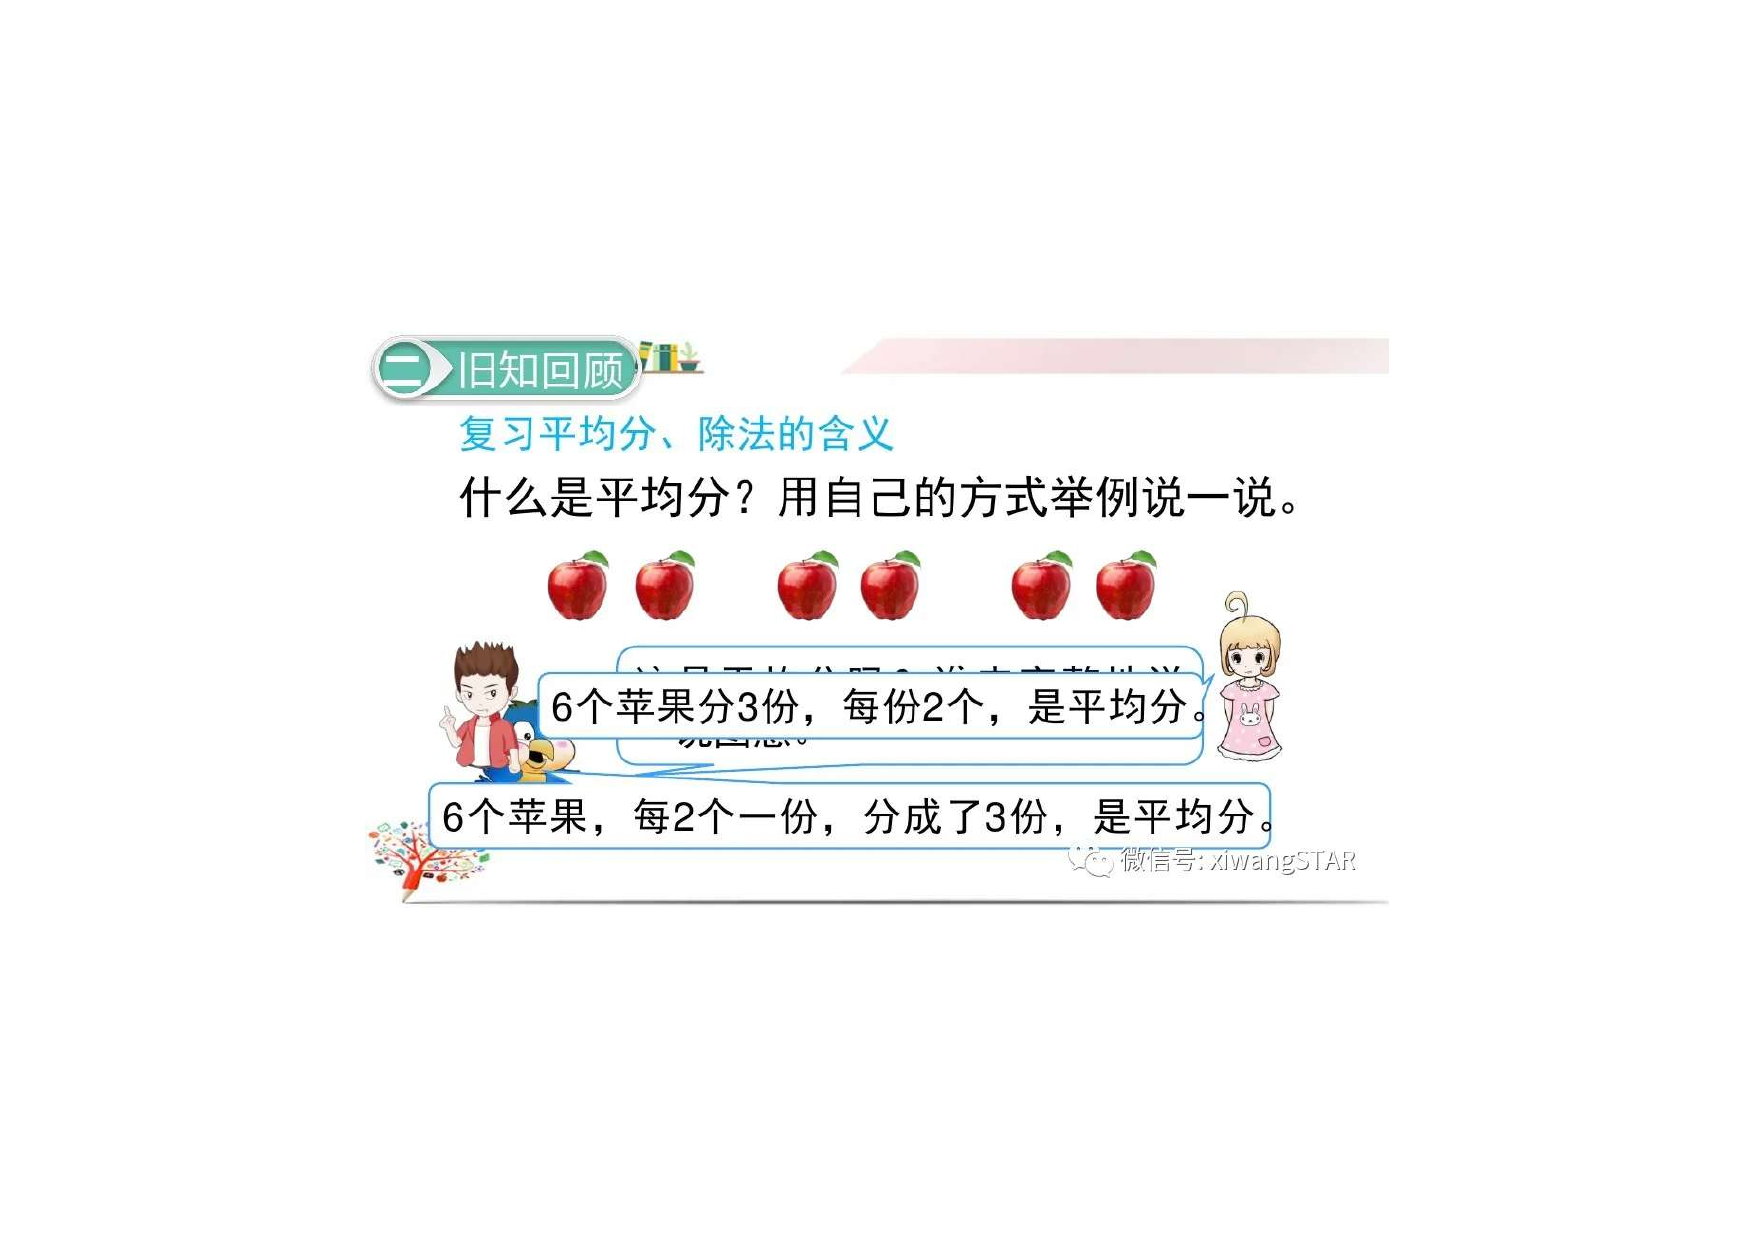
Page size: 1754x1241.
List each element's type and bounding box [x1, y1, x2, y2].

picture [365, 331, 1389, 908]
